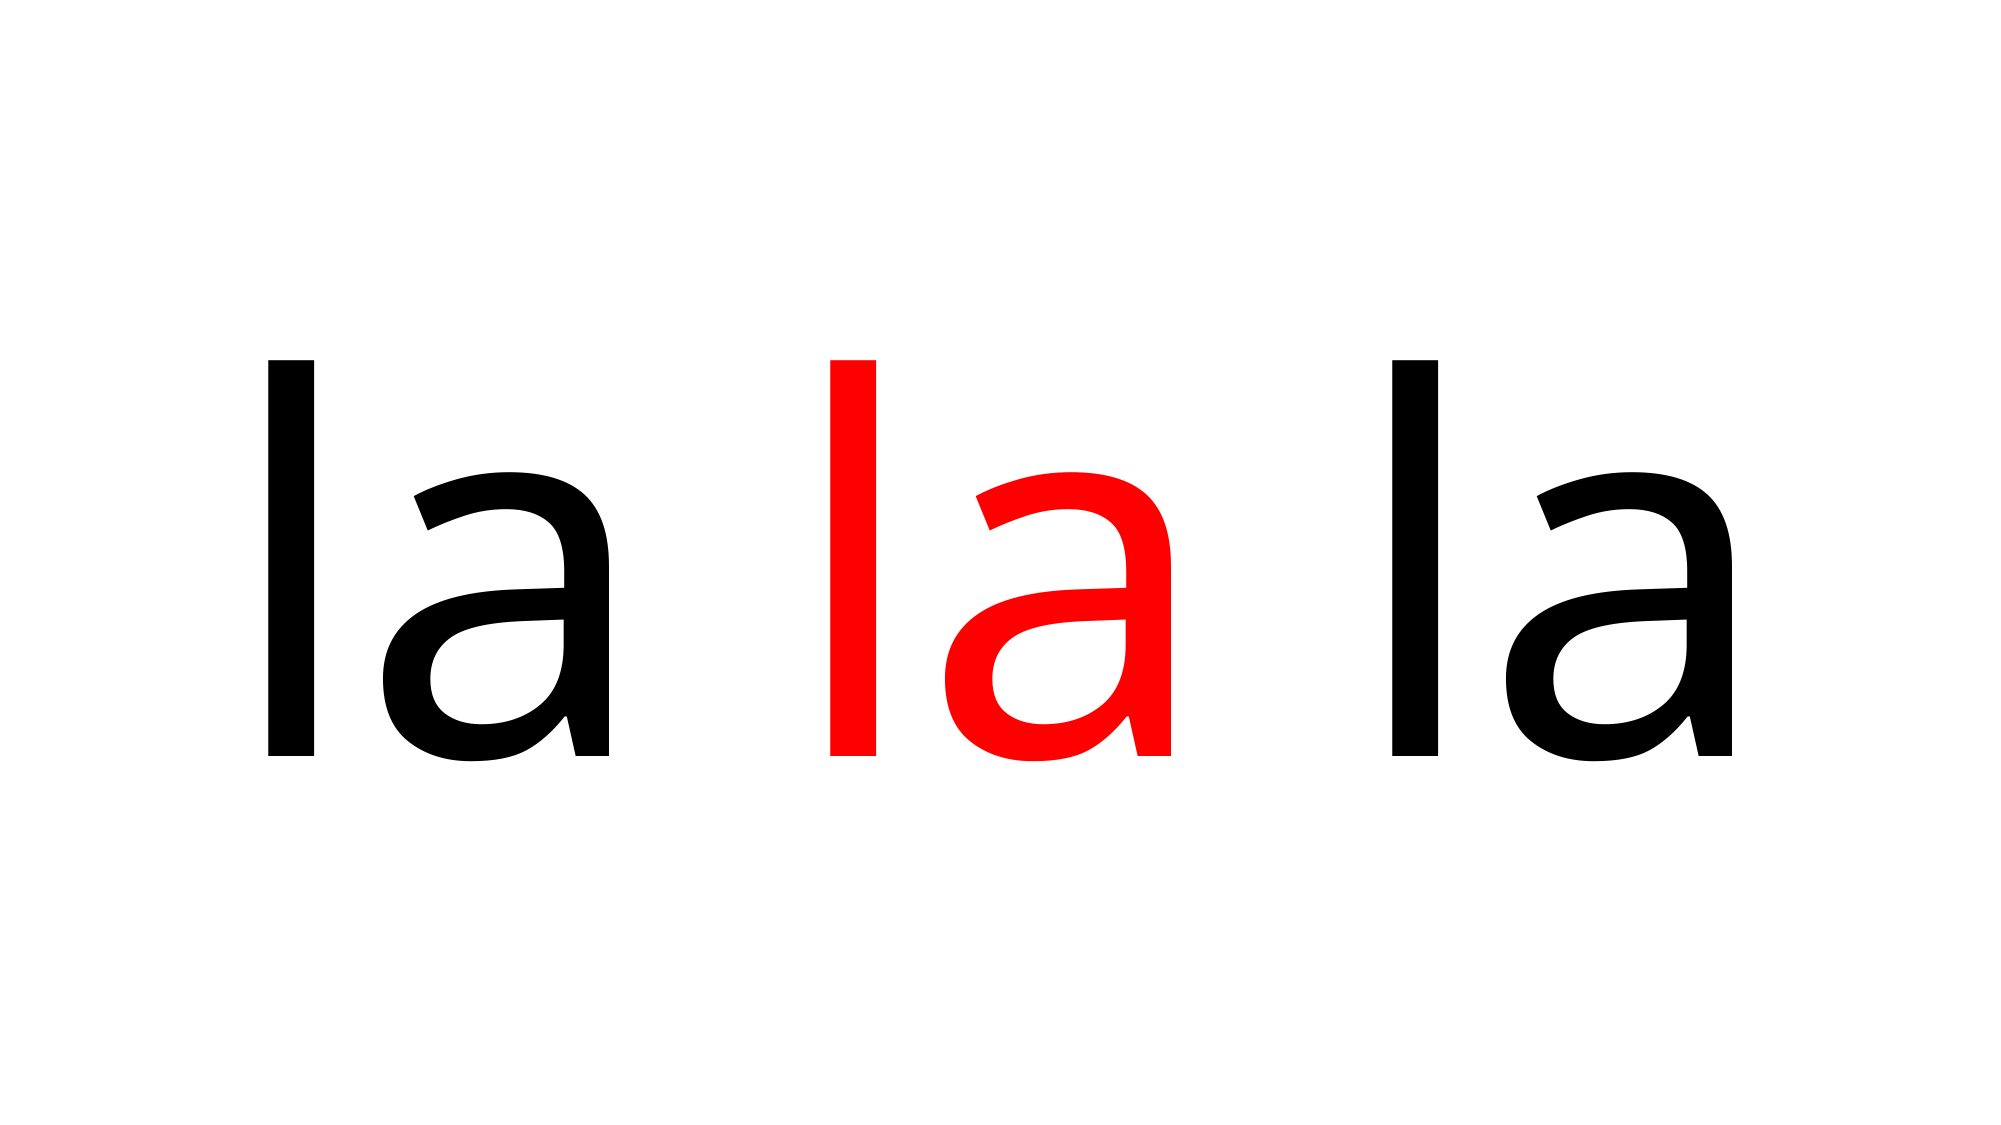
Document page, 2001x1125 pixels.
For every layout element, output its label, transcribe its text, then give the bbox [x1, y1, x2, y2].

list la la la [137, 299, 1863, 1014]
